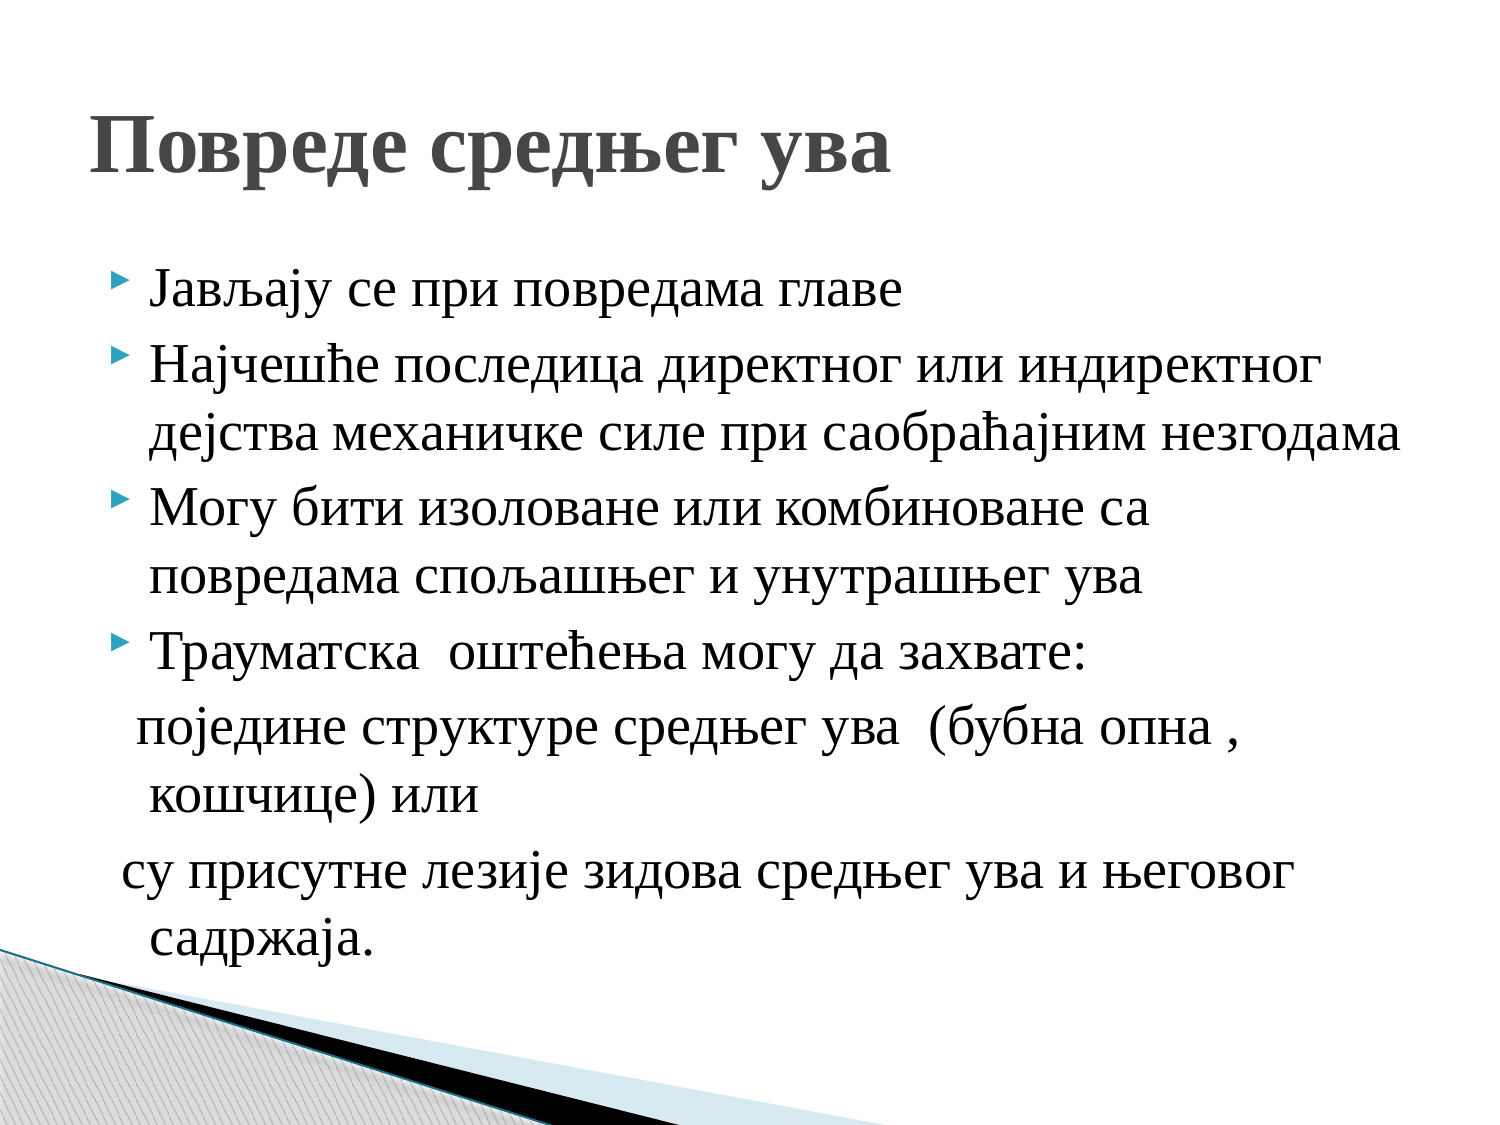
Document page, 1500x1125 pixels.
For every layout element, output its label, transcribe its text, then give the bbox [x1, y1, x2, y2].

title Повреде средњег ува [75, 45, 1425, 233]
list Јављају се при повредама главе Најчешће последица директног или индиректног дејства механичке силе при саобраћајним незгодама Могу бити изоловане или комбиноване са повредама спољашњег и унутрашњег ува Трауматска оштећења могу да захвате: поједине структуре средњег ува (бубна опна , кошчице) или су присутне лезије зидова средњег ува и његовог садржаја. [74, 242, 1426, 986]
